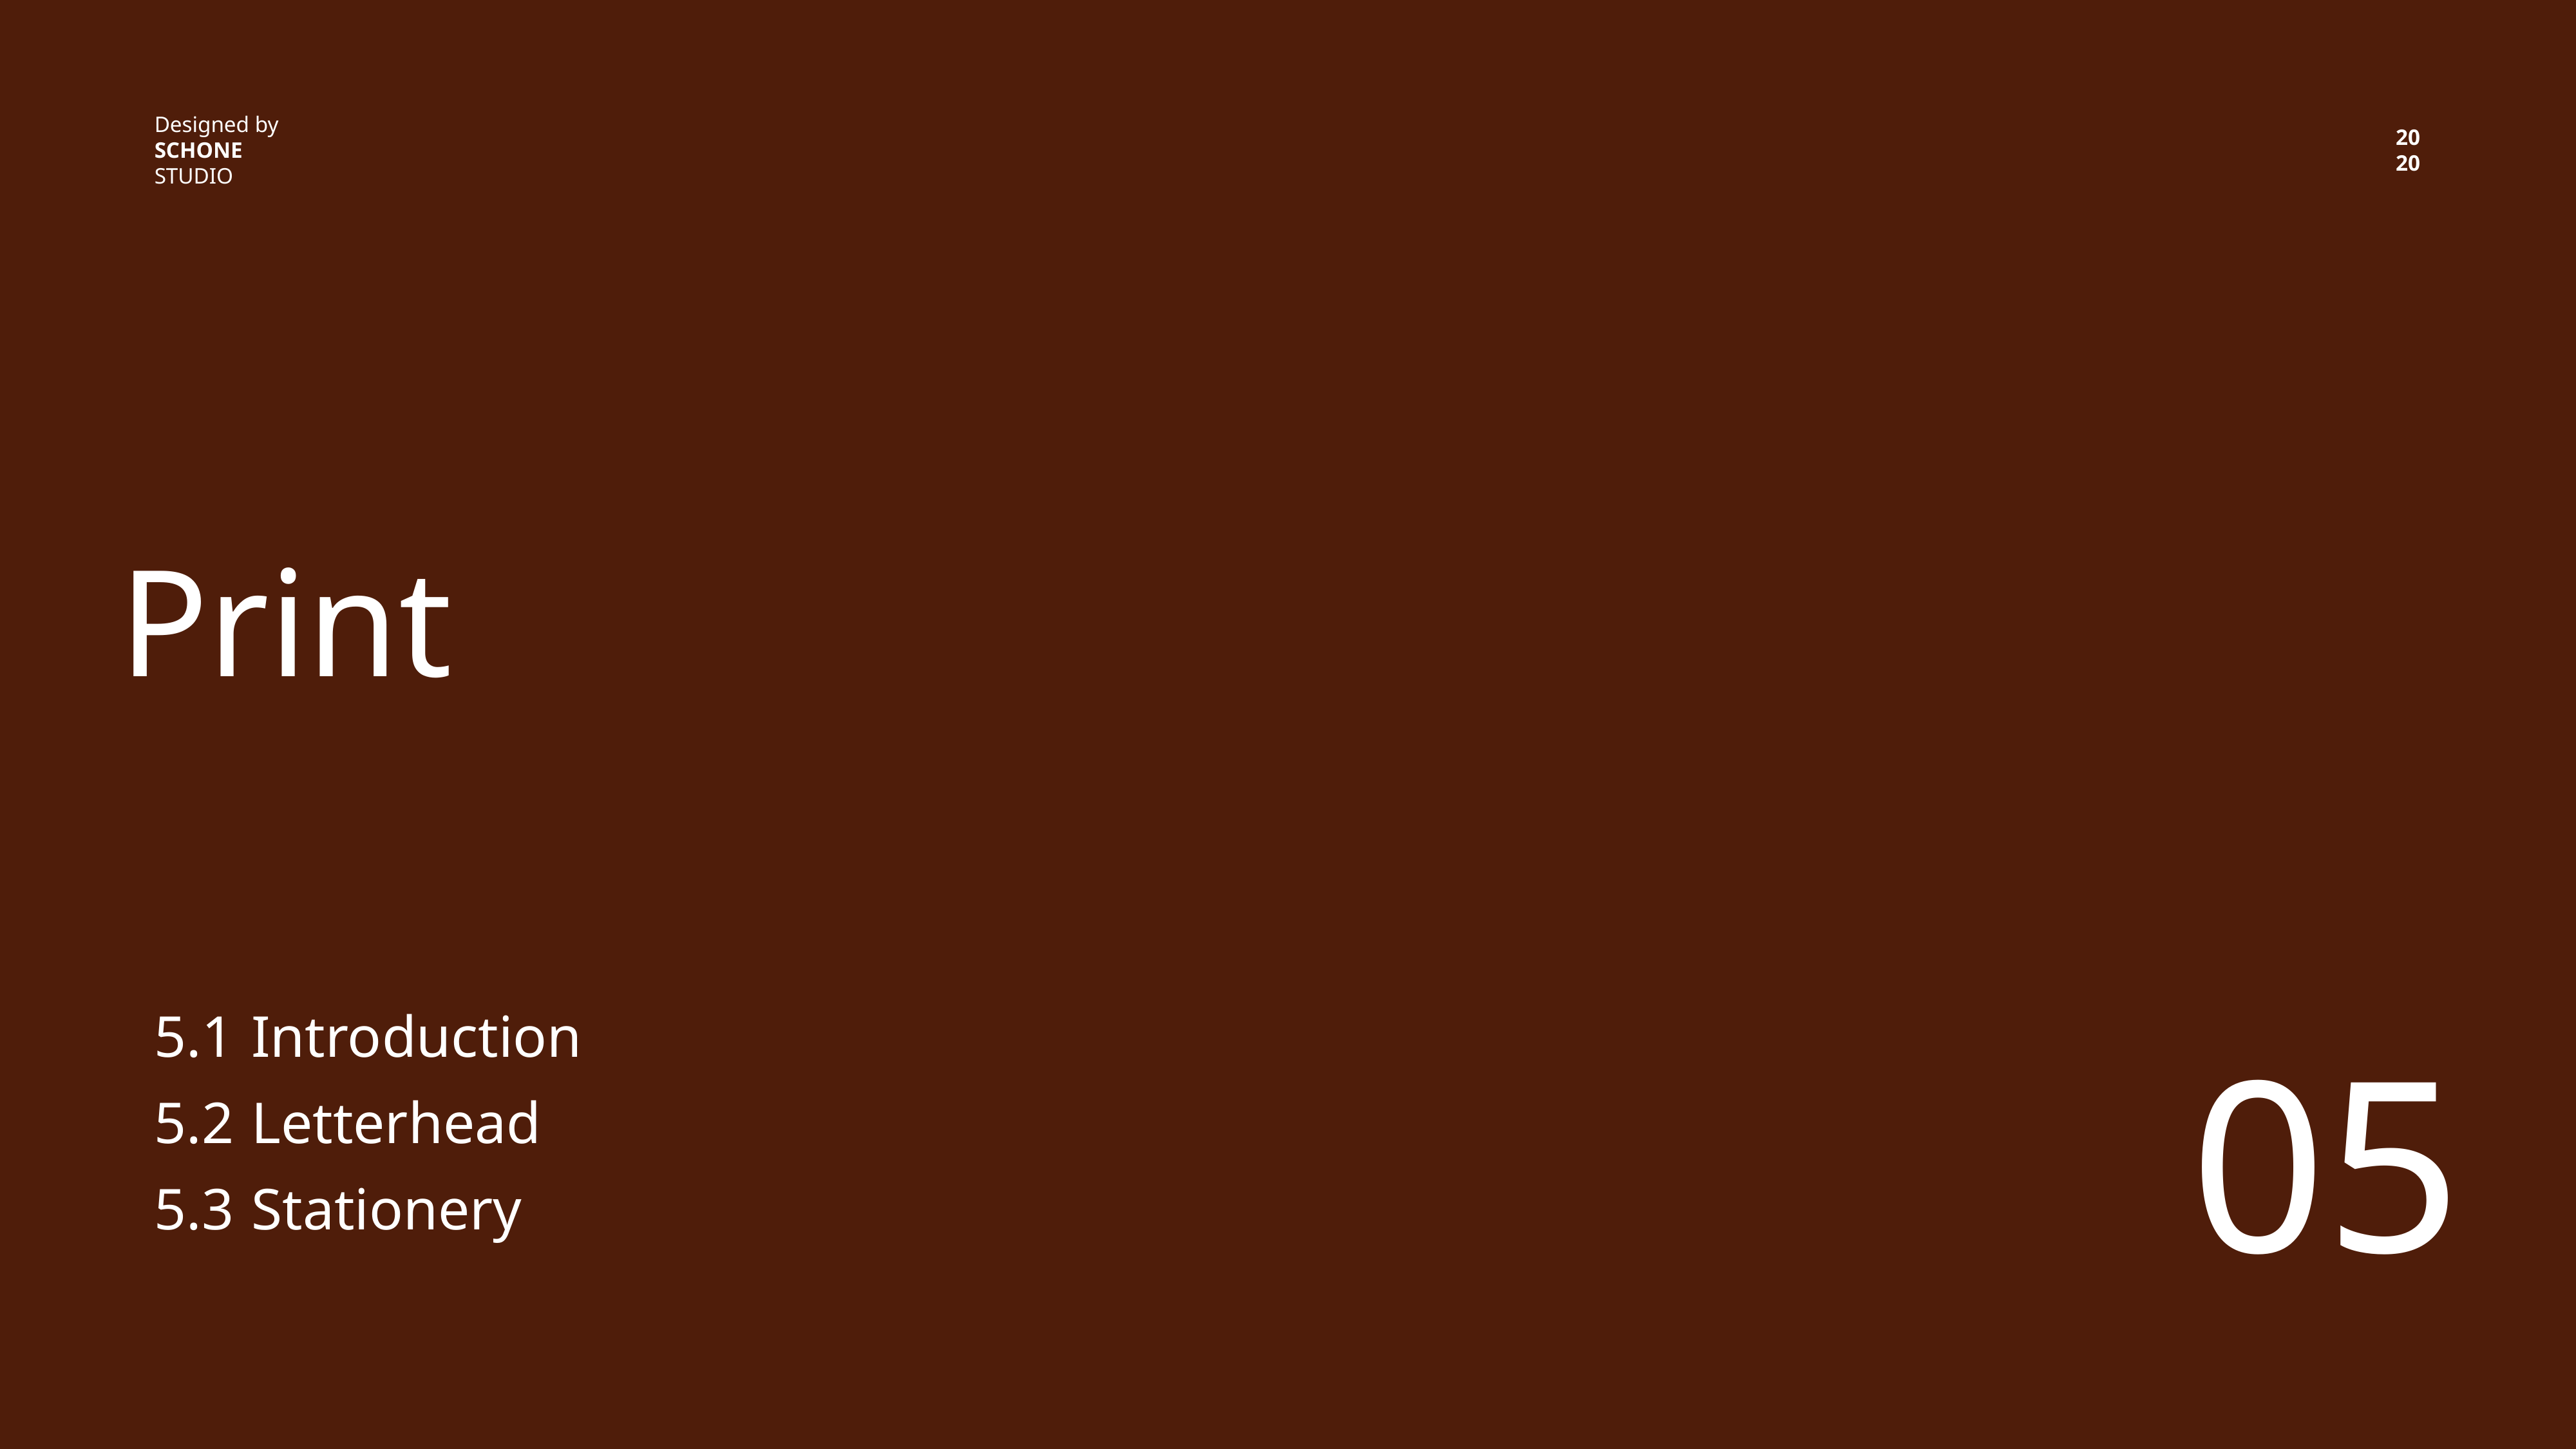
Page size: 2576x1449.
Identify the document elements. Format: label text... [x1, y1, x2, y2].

text_box 5.2 [147, 1079, 244, 1162]
text_box Stationery [244, 1165, 757, 1249]
text_box Print [111, 541, 460, 716]
list 20 20 [2387, 116, 2430, 184]
text_box 5.3 [147, 1165, 244, 1249]
text_box Letterhead [244, 1079, 718, 1162]
text_box 5.1 [147, 993, 244, 1076]
text_box Introduction [244, 993, 625, 1076]
text_box 05 [2183, 1062, 2470, 1305]
list Designed by SCHONE STUDIO [146, 116, 328, 184]
